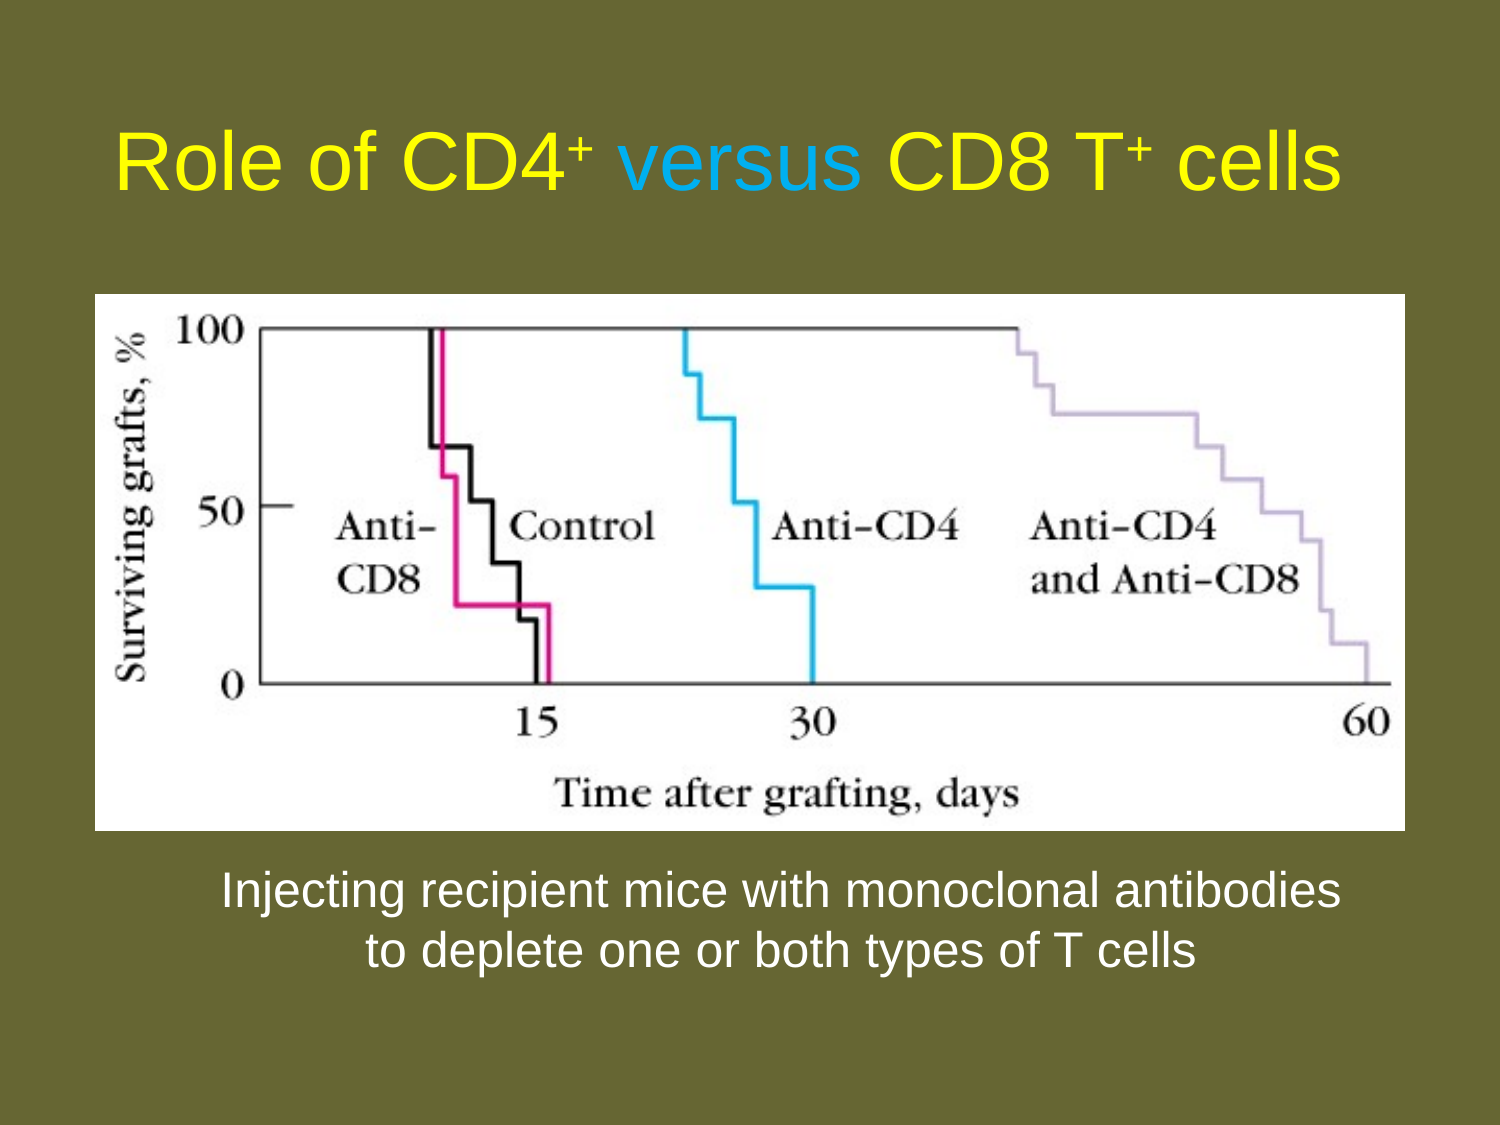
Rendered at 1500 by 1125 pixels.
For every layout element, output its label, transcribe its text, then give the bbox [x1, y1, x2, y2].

picture [99, 298, 1401, 827]
text_box Role of CD4+ versus CD8 T+ cells [98, 99, 1359, 215]
text_box Injecting recipient mice with monoclonal antibodies to deplete one or both types of T cells [200, 849, 1363, 985]
